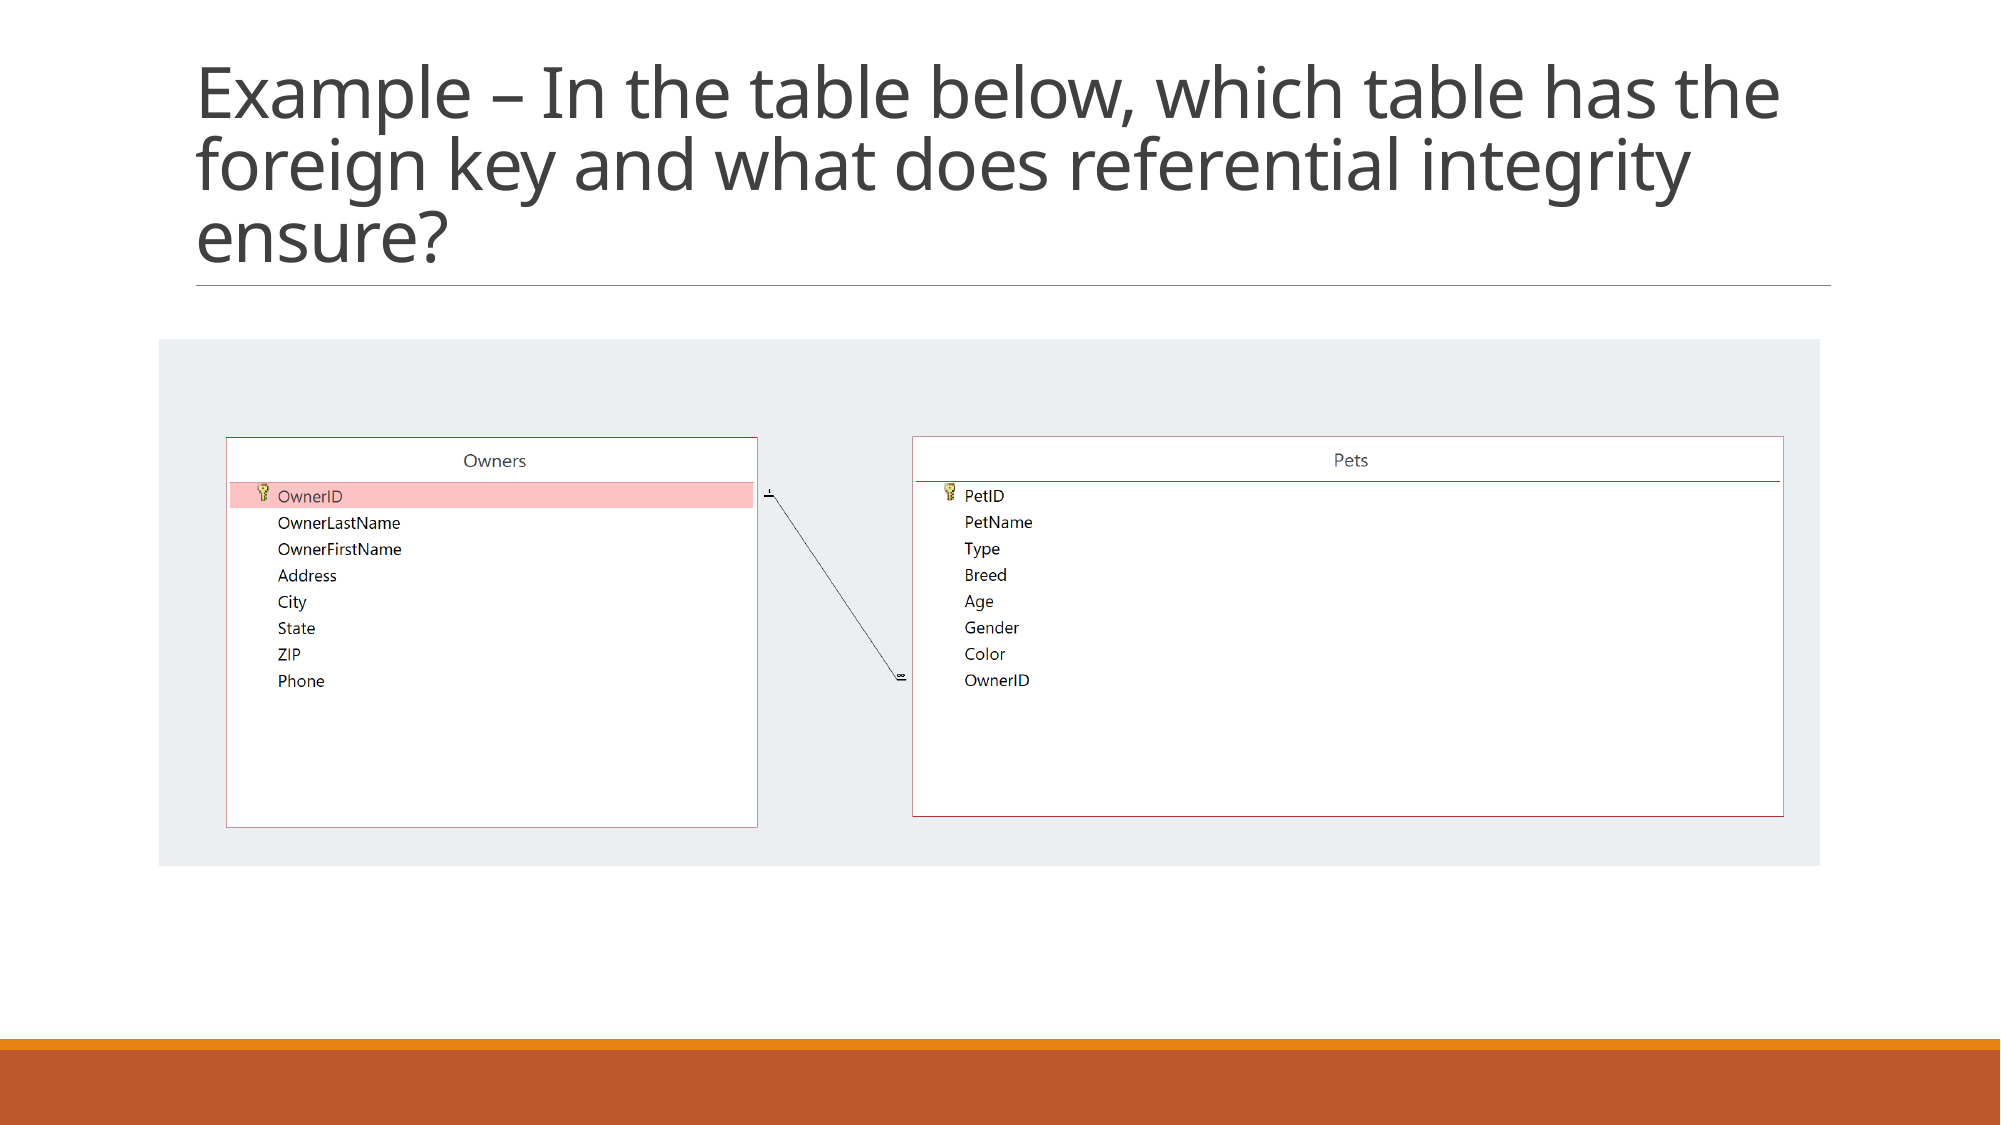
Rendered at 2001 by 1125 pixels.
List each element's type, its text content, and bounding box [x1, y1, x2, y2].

title Example – In the table below, which table has the foreign key and what does referential integrity ensure? [180, 52, 1830, 285]
picture [159, 338, 1821, 866]
